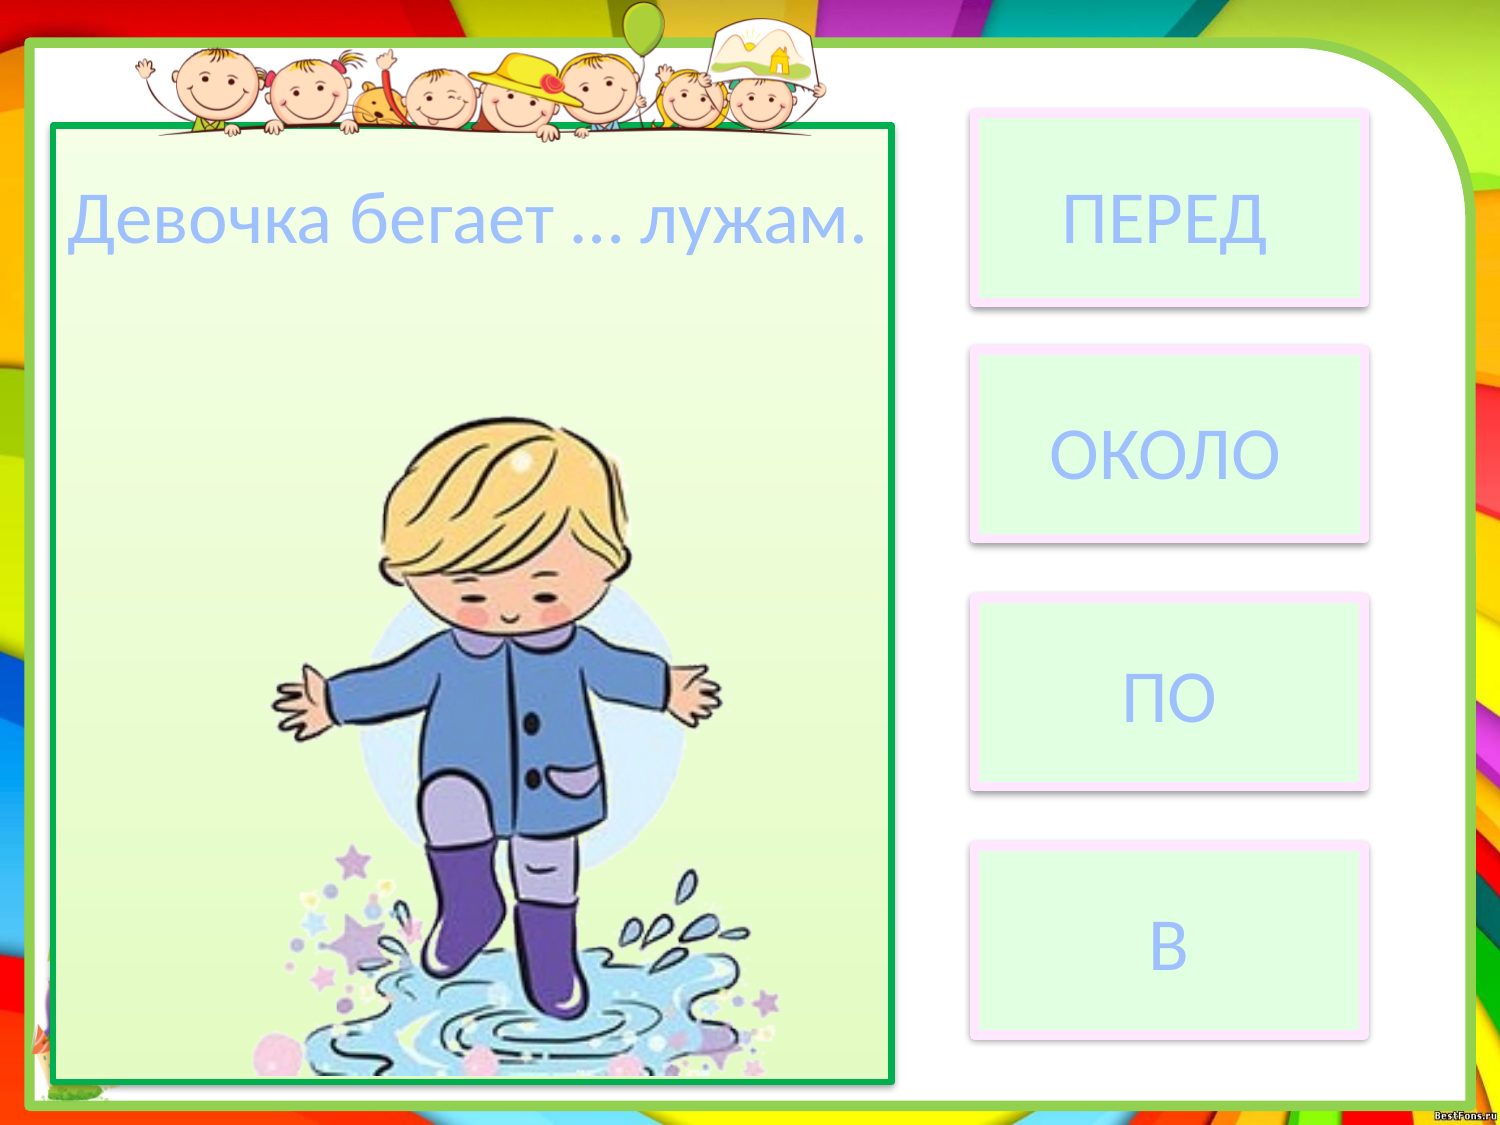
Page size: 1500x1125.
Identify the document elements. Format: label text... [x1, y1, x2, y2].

picture [29, 916, 138, 1106]
picture [0, 0, 1500, 1125]
text_box [913, 572, 1425, 813]
text_box [52, 125, 892, 1083]
text_box Девочка бегает … лужам. [53, 160, 892, 266]
picture [229, 396, 786, 1077]
text_box [925, 88, 1449, 1061]
